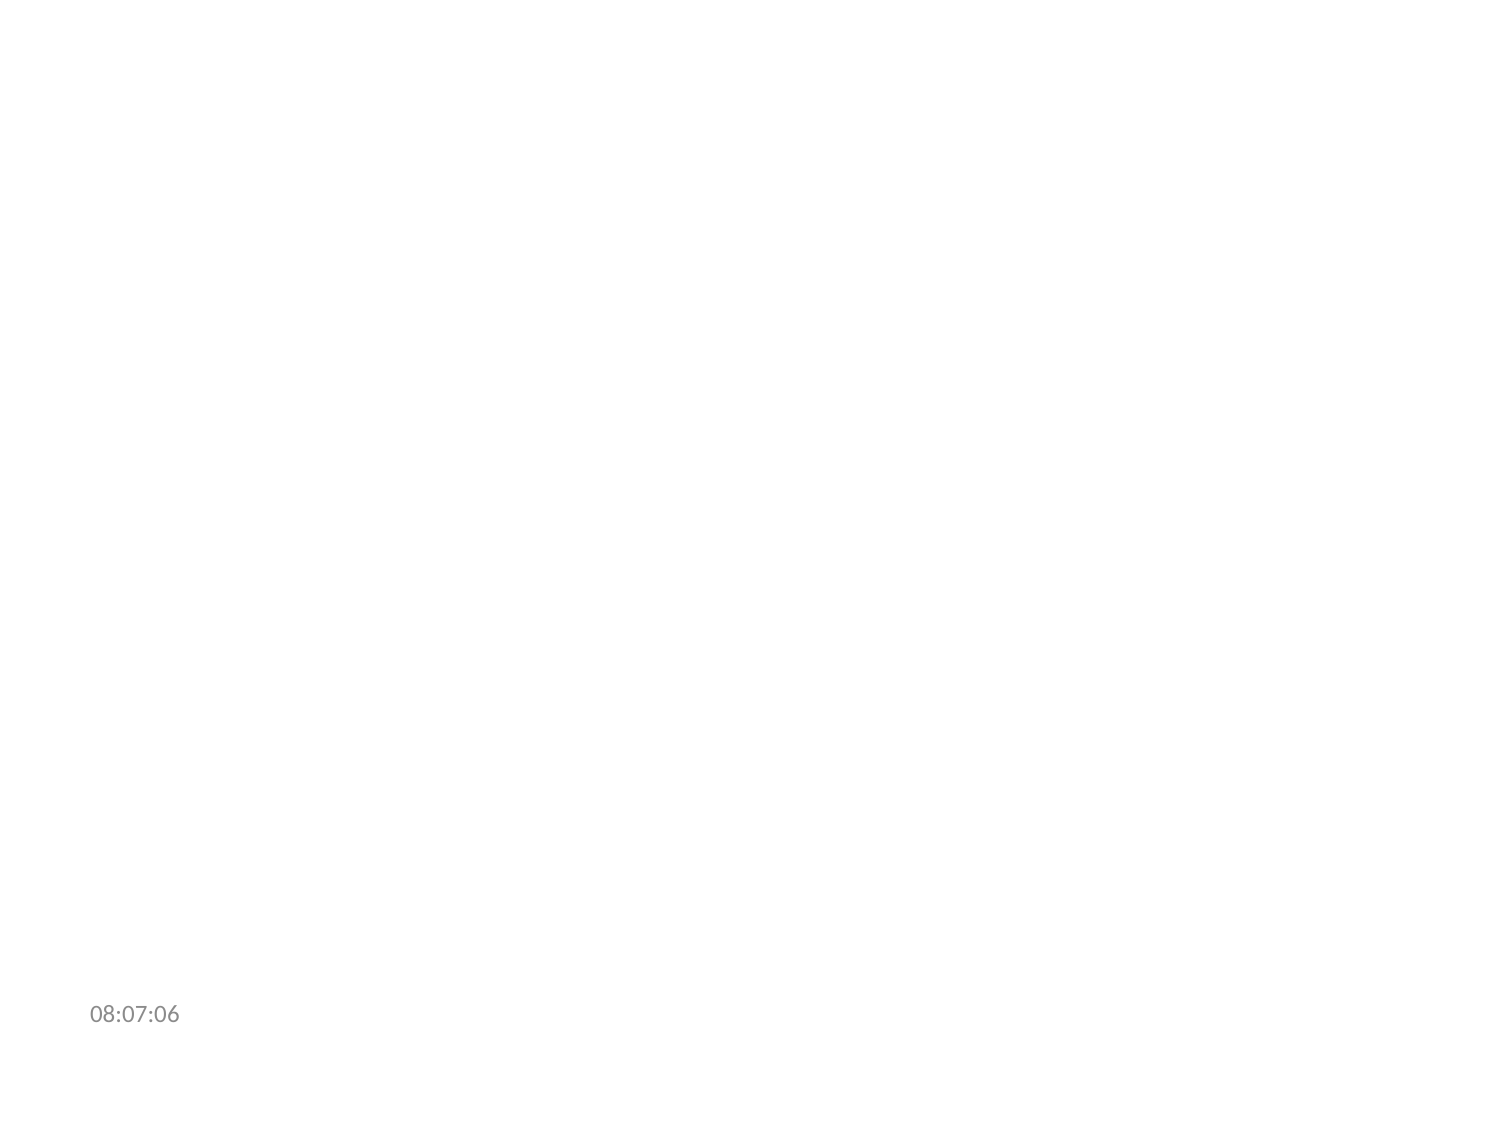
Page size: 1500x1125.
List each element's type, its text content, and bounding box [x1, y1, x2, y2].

text_box 15:35:09 [75, 982, 425, 1043]
